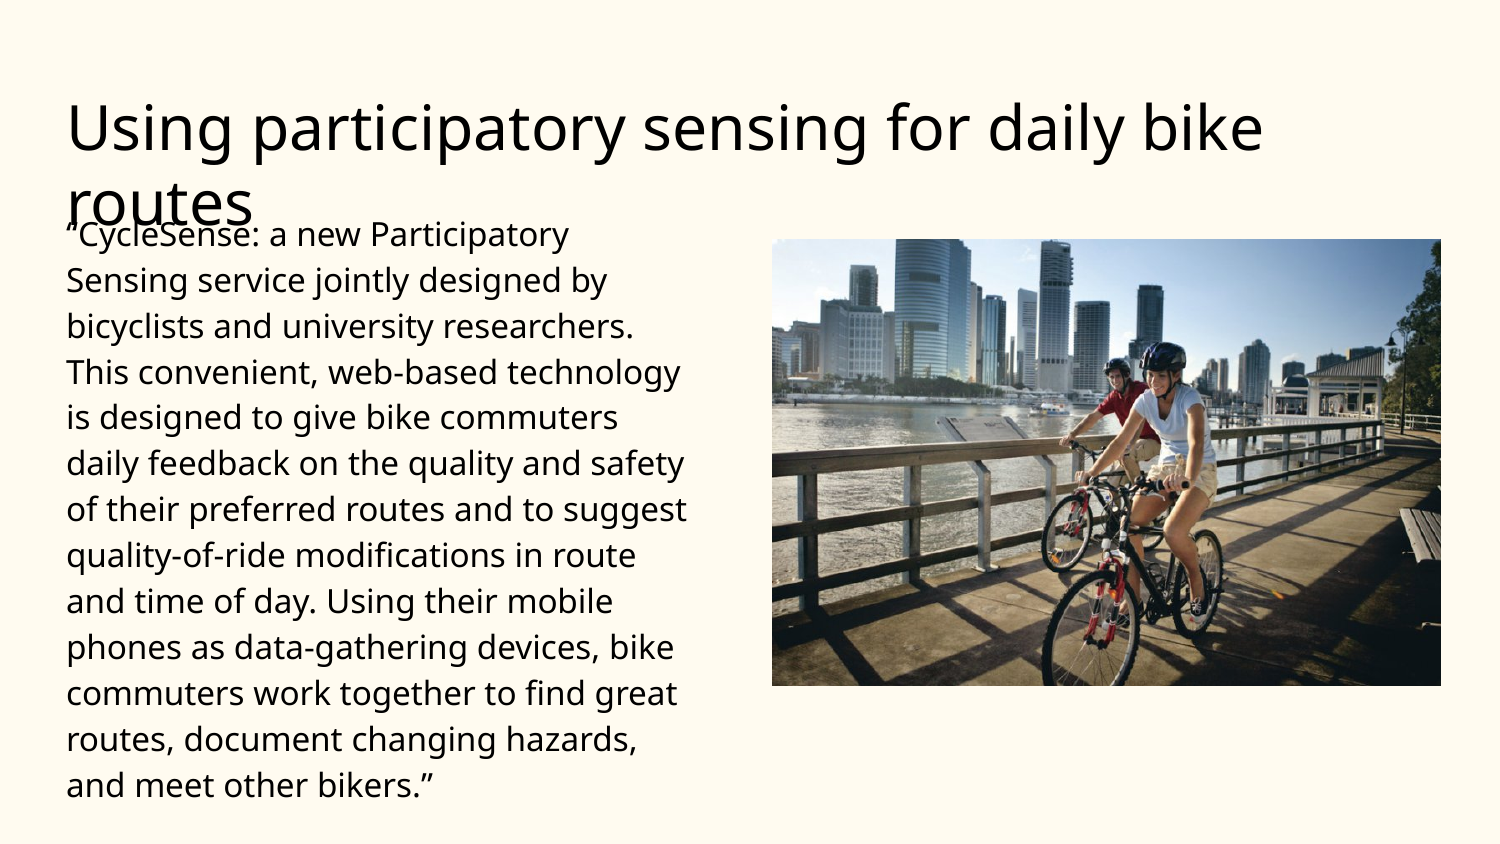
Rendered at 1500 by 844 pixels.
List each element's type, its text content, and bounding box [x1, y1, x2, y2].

list “CycleSense: a new Participatory Sensing service jointly designed by bicyclists and university researchers. This convenient, web-based technology is designed to give bike commuters daily feedback on the quality and safety of their preferred routes and to suggest quality-of-ride modifications in route and time of day. Using their mobile phones as data-gathering devices, bike commuters work together to find great routes, document changing hazards, and meet other bikers.” [51, 192, 708, 750]
title Using participatory sensing for daily bike routes [51, 72, 1449, 174]
picture [772, 239, 1441, 686]
